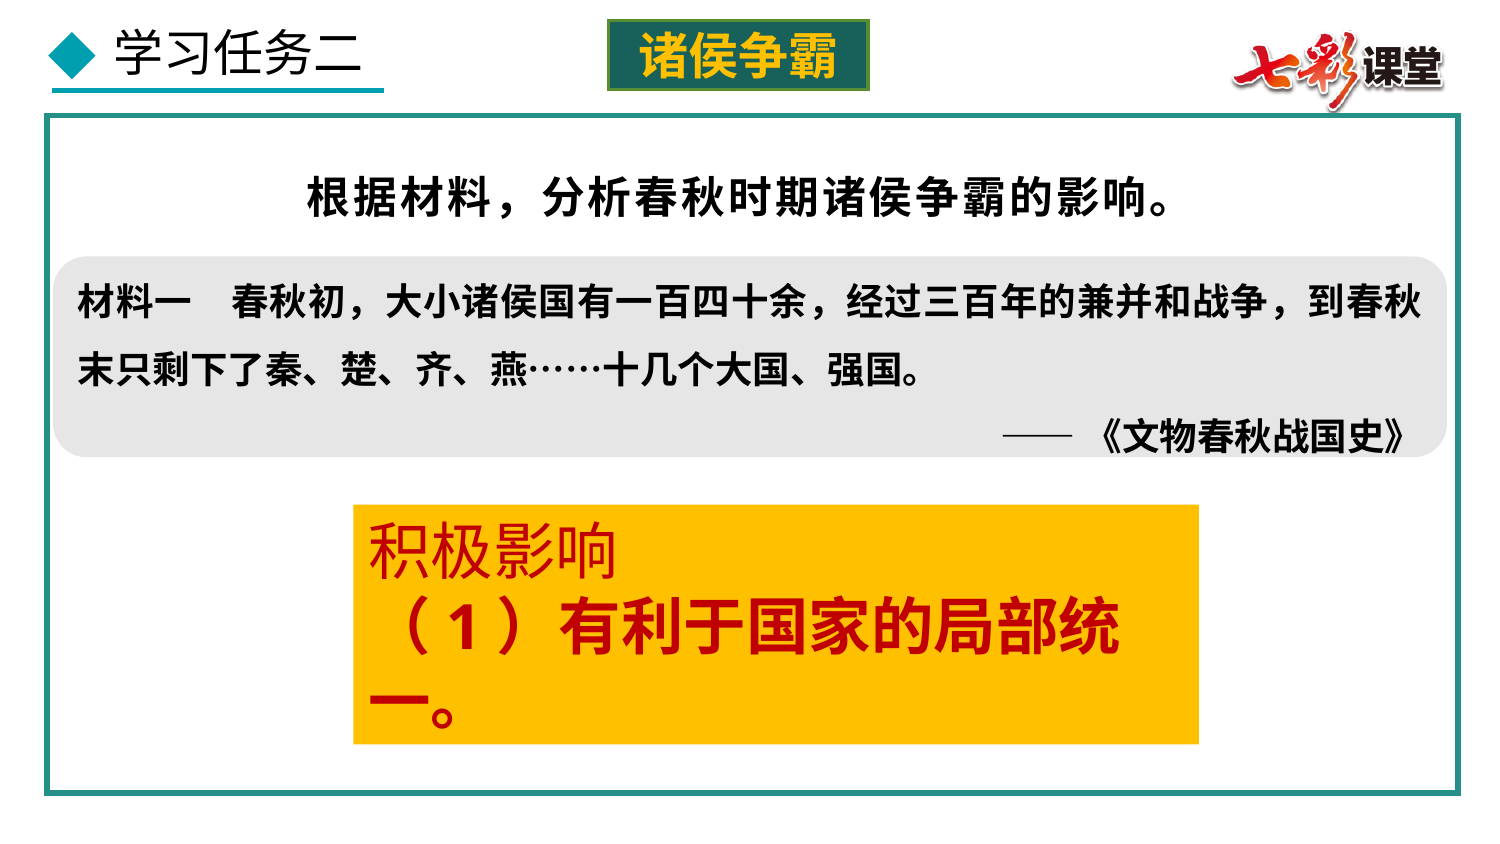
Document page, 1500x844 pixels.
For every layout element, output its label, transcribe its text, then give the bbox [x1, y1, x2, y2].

text_box 根据材料，分析春秋时期诸侯争霸的影响。 [291, 161, 1185, 230]
picture [1228, 26, 1449, 113]
text_box 积极影响 （1）有利于国家的局部统一。 [353, 504, 1199, 745]
text_box 材料一 春秋初，大小诸侯国有一百四十余，经过三百年的兼并和战争，到春秋末只剩下了秦、楚、齐、燕……十几个大国、强国。 ——《文物春秋战国史》 [53, 256, 1447, 458]
text_box 诸侯争霸 [607, 19, 869, 90]
